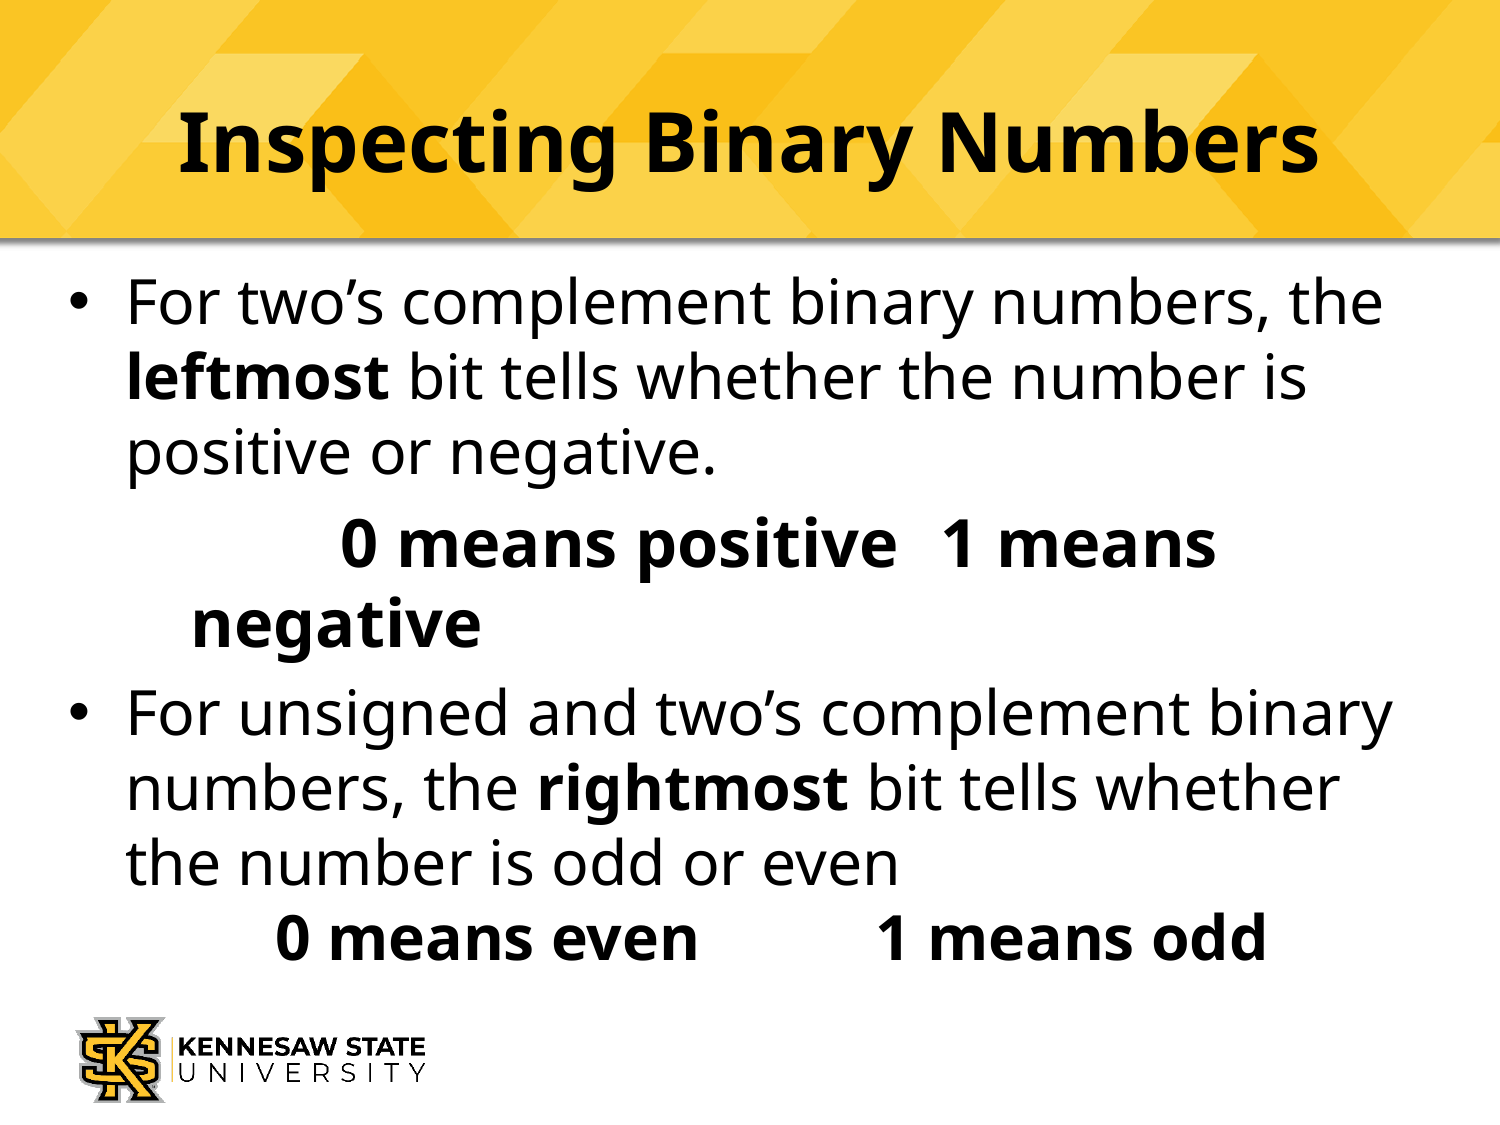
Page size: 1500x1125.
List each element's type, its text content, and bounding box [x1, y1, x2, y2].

picture [75, 1017, 425, 1103]
list For two’s complement binary numbers, the leftmost bit tells whether the number is positive or negative. 0 means positive 1 means negative For unsigned and two’s complement binary numbers, the rightmost bit tells whether the number is odd or even 0 means even 1 means odd [53, 254, 1441, 998]
title Inspecting Binary Numbers [75, 45, 1425, 233]
picture [0, 0, 1500, 251]
